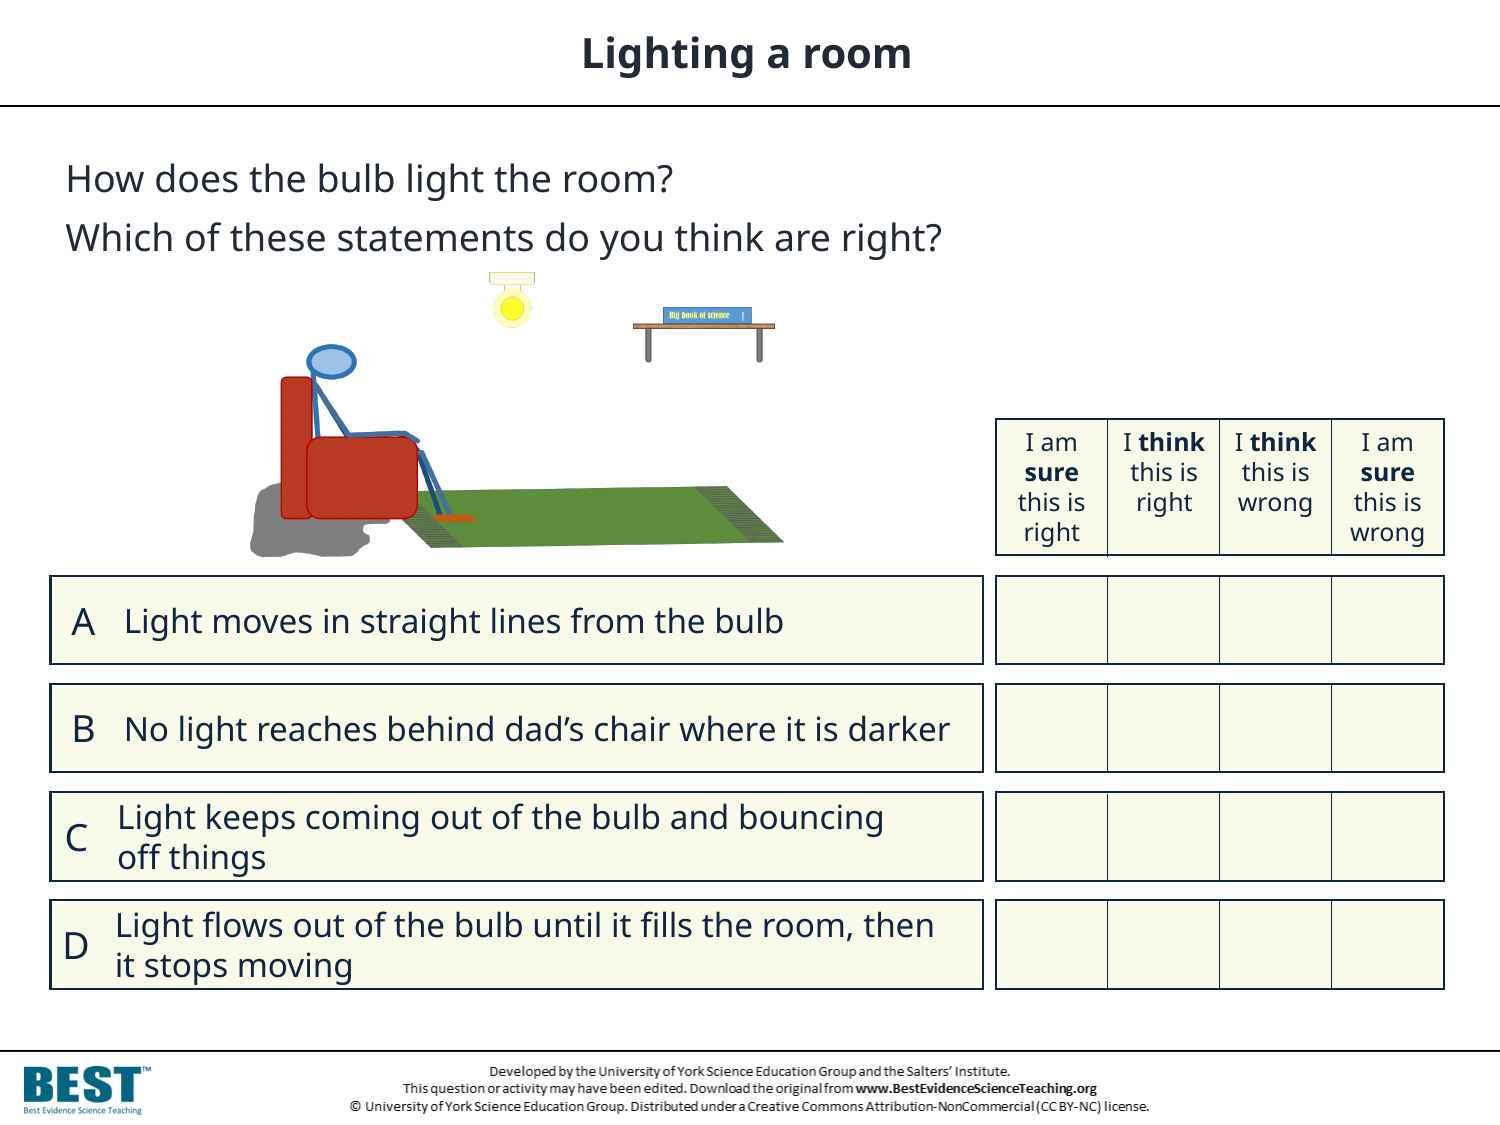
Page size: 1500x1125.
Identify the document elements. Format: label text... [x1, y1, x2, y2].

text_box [995, 899, 1444, 990]
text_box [995, 418, 1444, 557]
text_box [995, 792, 1444, 883]
text_box Lighting a room [23, 4, 1471, 99]
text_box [995, 683, 1444, 774]
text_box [995, 575, 1444, 666]
picture [0, 105, 1500, 1125]
